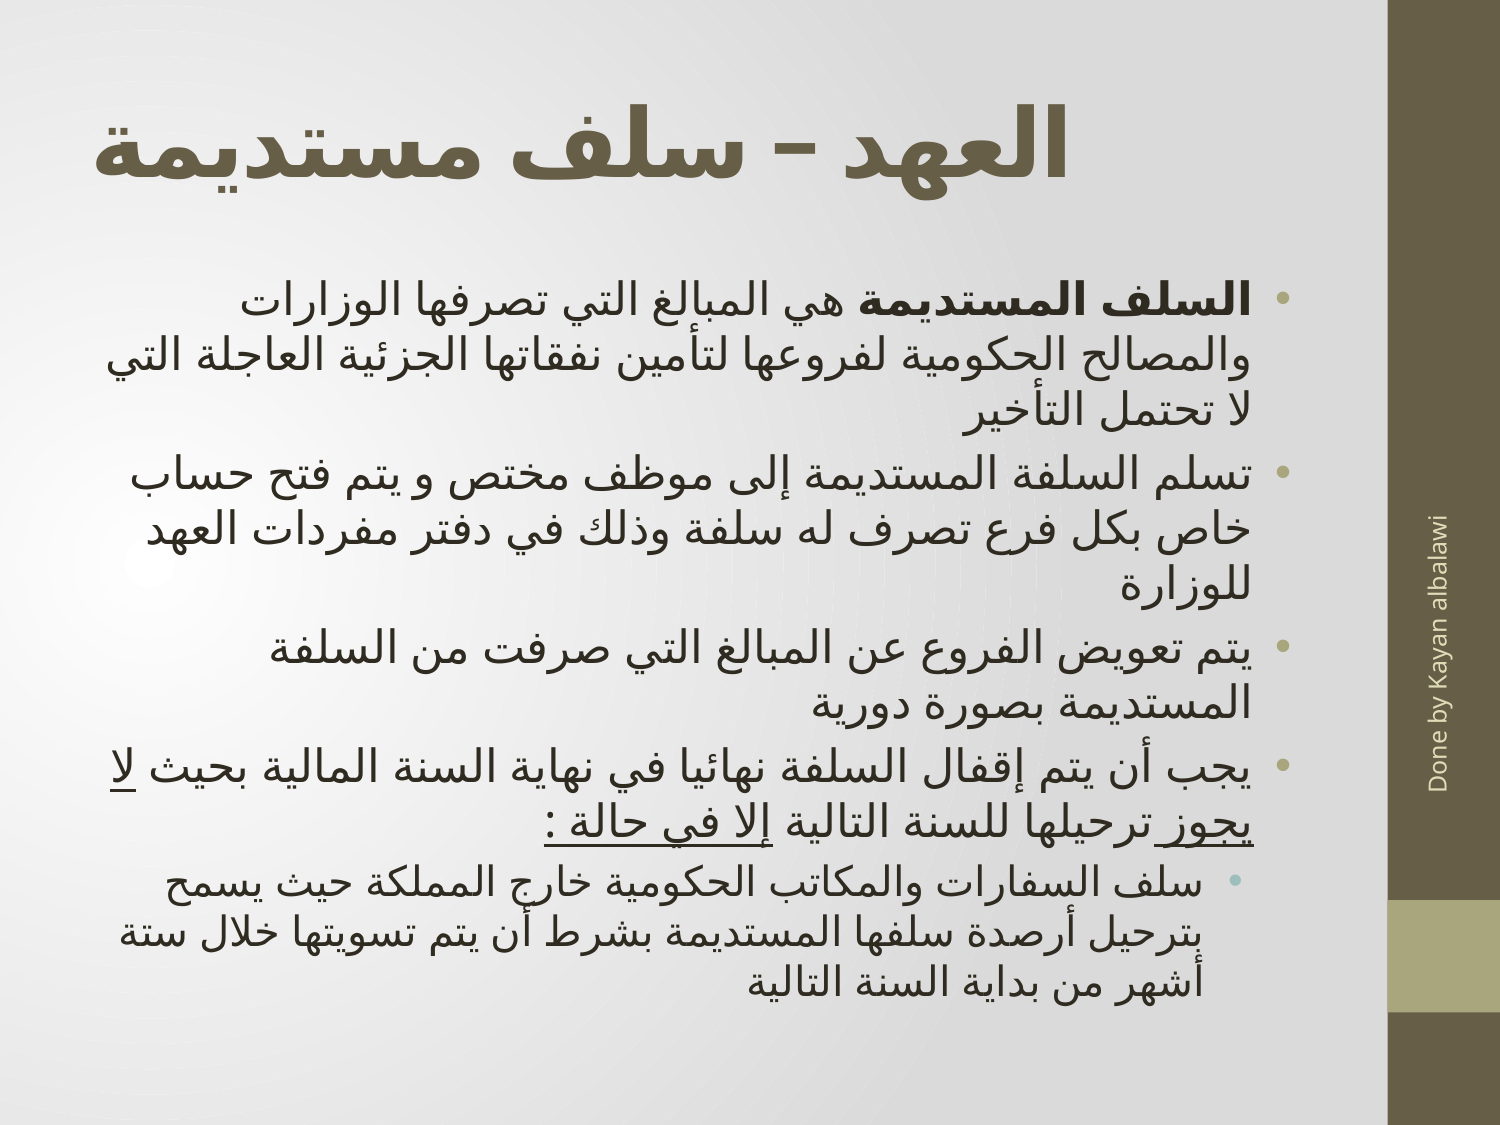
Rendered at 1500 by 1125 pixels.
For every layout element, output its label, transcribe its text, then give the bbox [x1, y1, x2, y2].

title العهد – سلف مستديمة [75, 45, 1325, 233]
list السلف المستديمة هي المبالغ التي تصرفها الوزارات والمصالح الحكومية لفروعها لتأمين نفقاتها الجزئية العاجلة التي لا تحتمل التأخير تسلم السلفة المستديمة إلى موظف مختص و يتم فتح حساب خاص بكل فرع تصرف له سلفة وذلك في دفتر مفردات العهد للوزارة يتم تعويض الفروع عن المبالغ التي صرفت من السلفة المستديمة بصورة دورية يجب أن يتم إقفال السلفة نهائيا في نهاية السنة المالية بحيث لا يجوز ترحيلها للسنة التالية إلا في حالة : سلف السفارات والمكاتب الحكومية خارج المملكة حيث يسمح بترحيل أرصدة سلفها المستديمة بشرط أن يتم تسويتها خلال ستة أشهر من بداية السنة التالية [75, 262, 1325, 1050]
footer Done by Kayan albalawi [1408, 500, 1469, 889]
